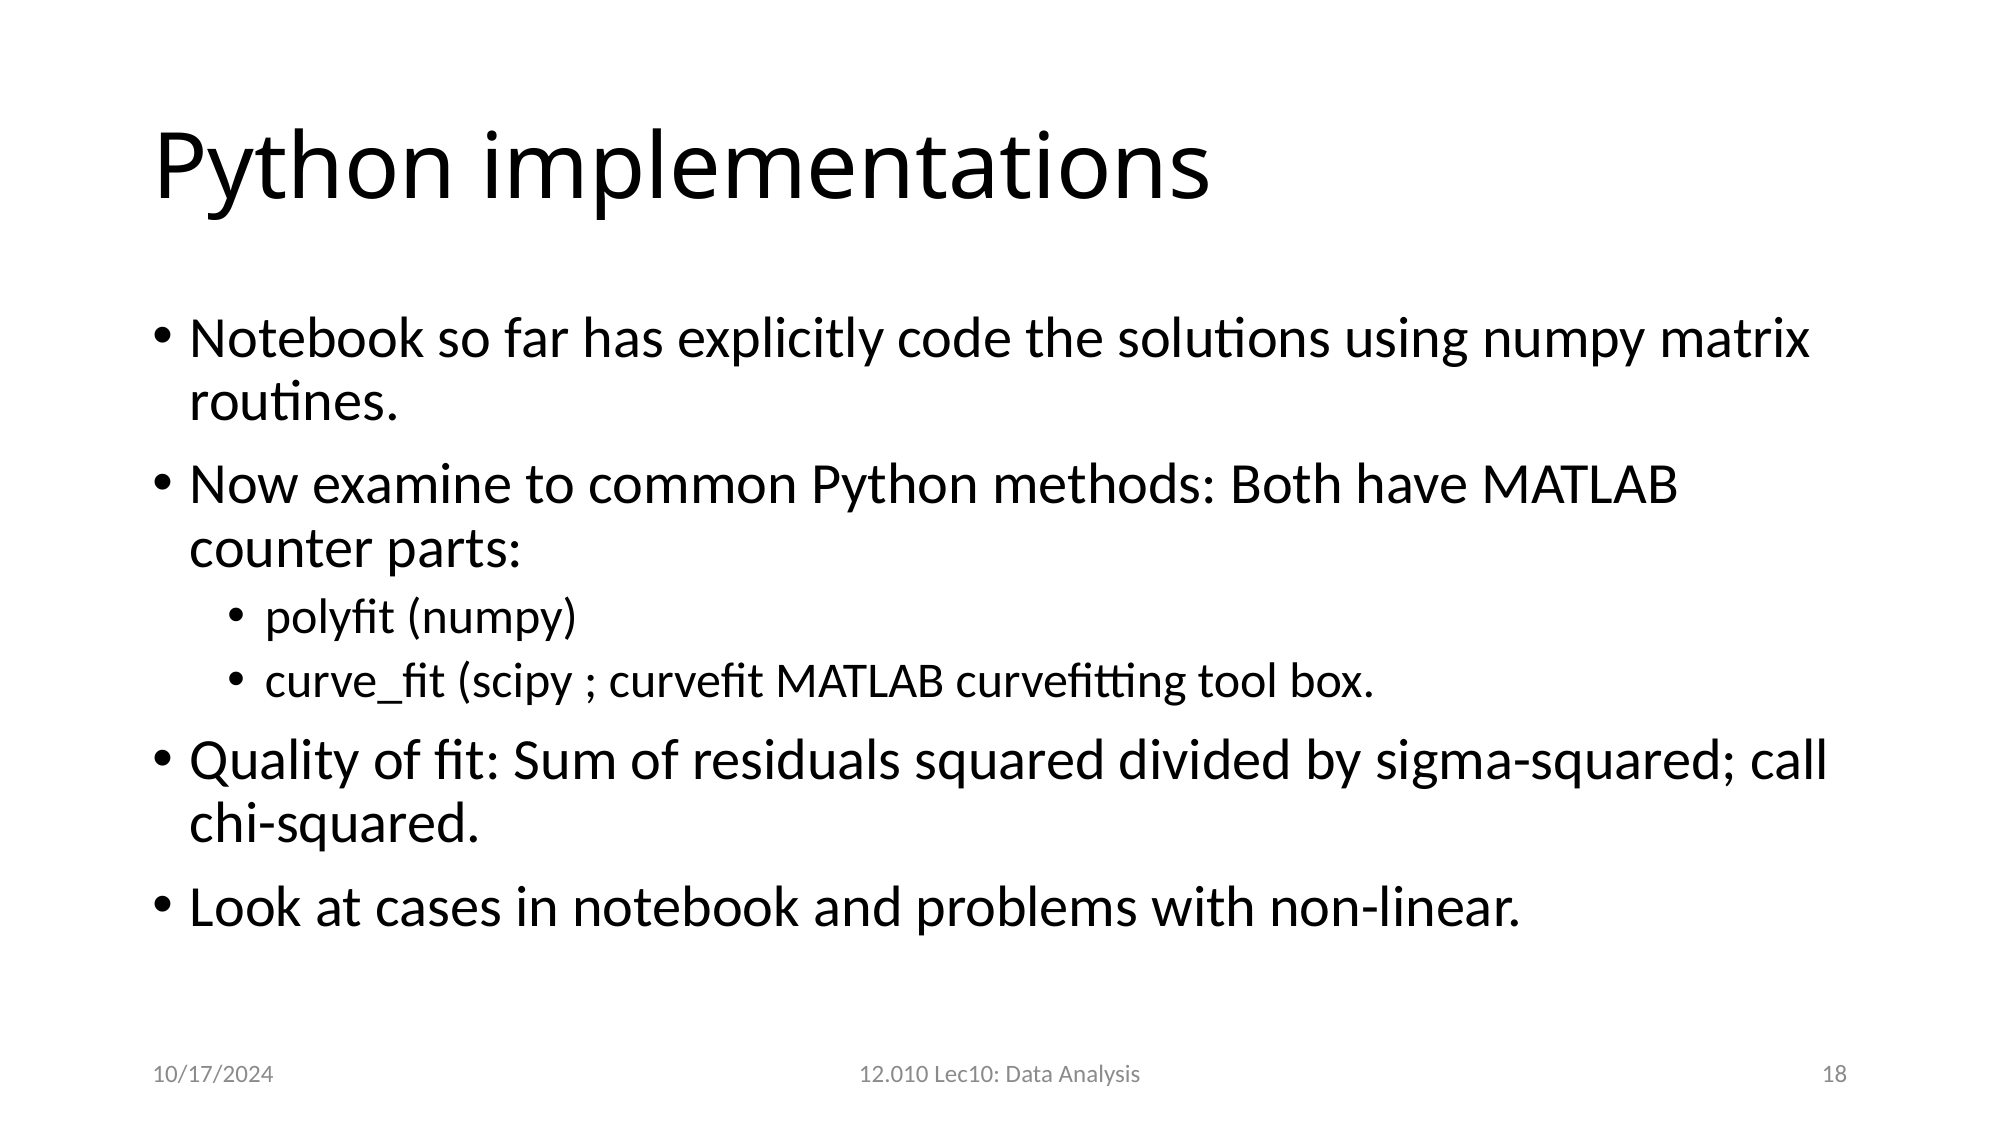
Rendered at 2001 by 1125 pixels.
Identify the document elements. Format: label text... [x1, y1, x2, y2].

footer 12.010 Lec10: Data Analysis [662, 1042, 1338, 1103]
slide_number 18 [1412, 1042, 1863, 1103]
title Python implementations [137, 59, 1863, 278]
list Notebook so far has explicitly code the solutions using numpy matrix routines. Now examine to common Python methods: Both have MATLAB counter parts: polyfit (numpy) curve_fit (scipy ; curvefit MATLAB curvefitting tool box. Quality of fit: Sum of residuals squared divided by sigma-squared; call chi-squared. Look at cases in notebook and problems with non-linear. [137, 299, 1863, 1014]
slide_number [137, 1042, 588, 1103]
